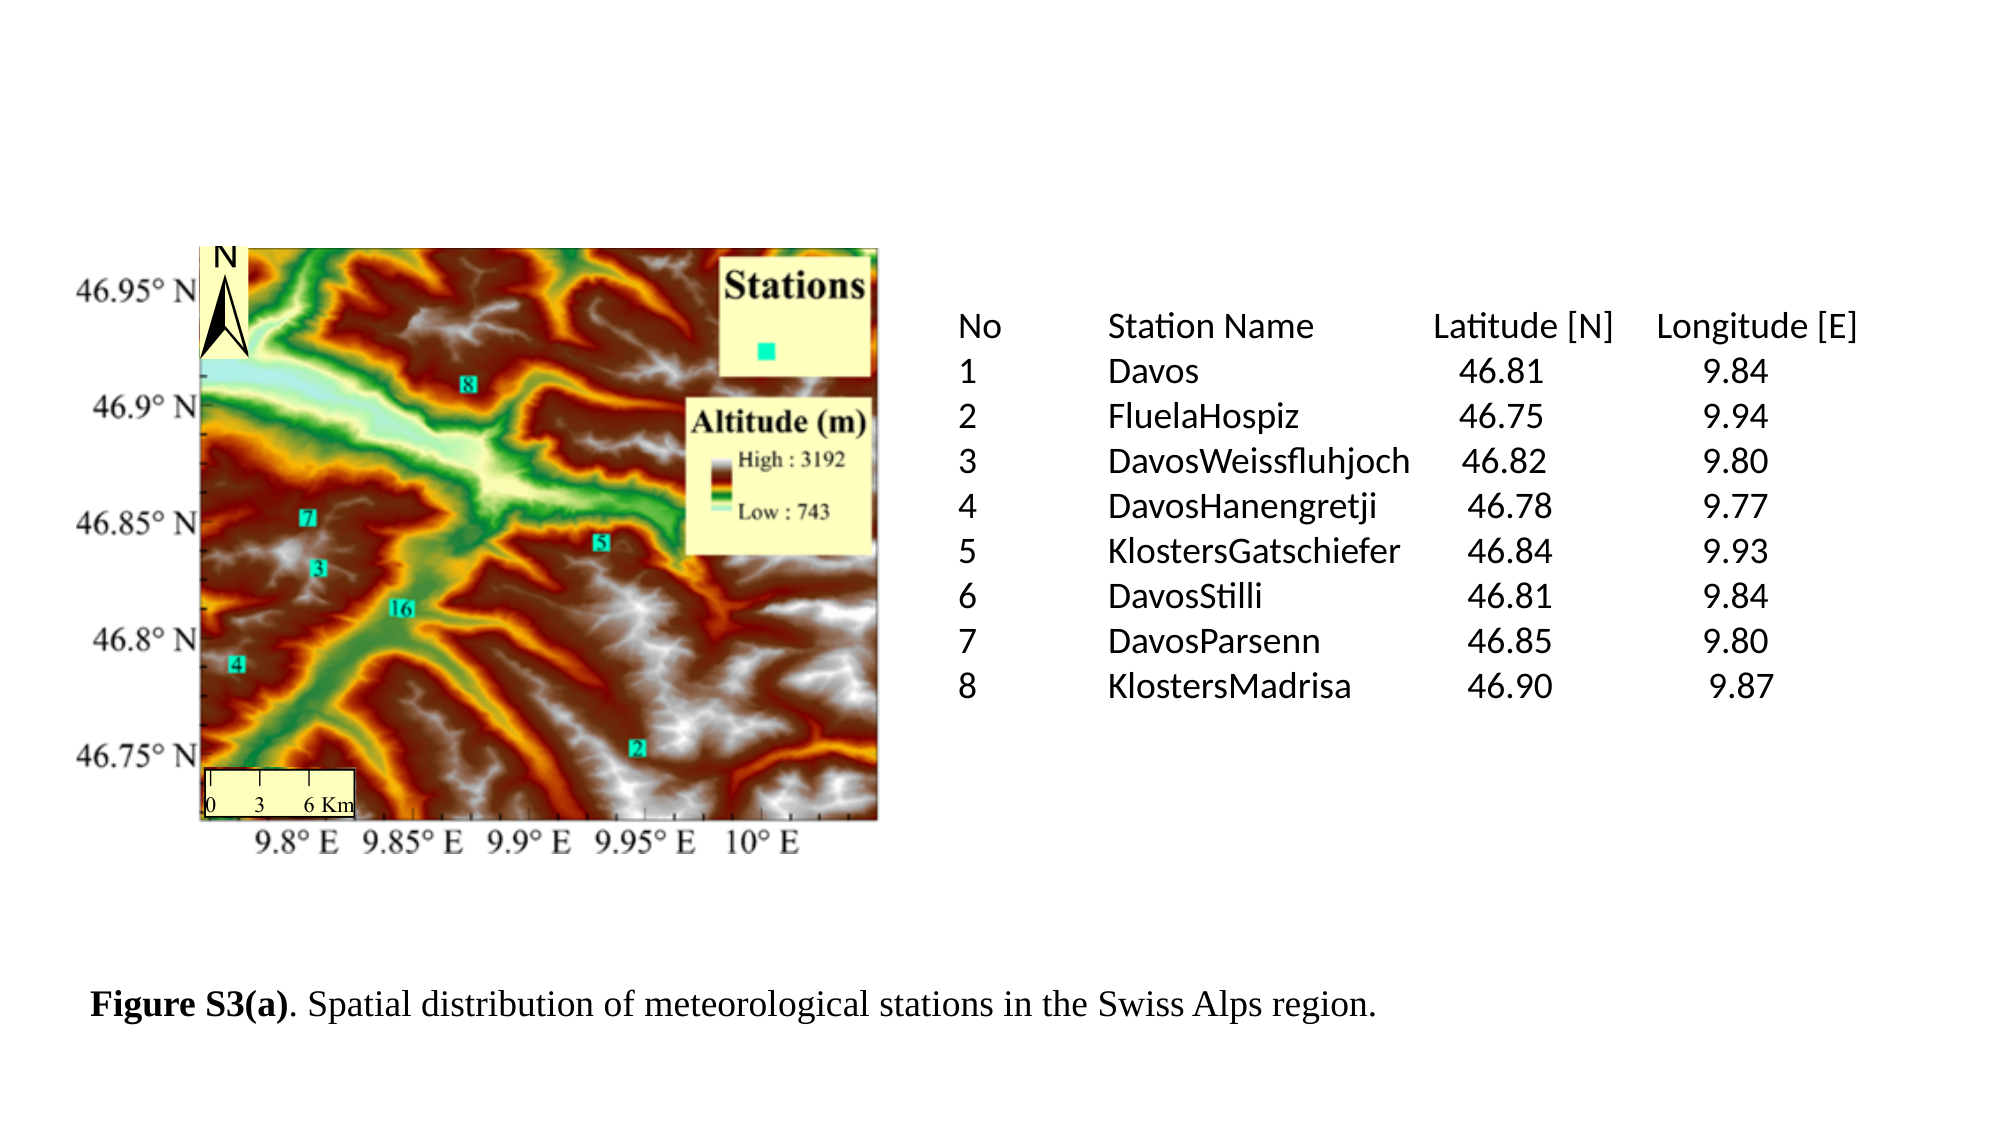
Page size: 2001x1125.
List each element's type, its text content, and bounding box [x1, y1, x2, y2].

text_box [76, 246, 883, 854]
text_box Figure S3(a). Spatial distribution of meteorological stations in the Swiss Alps region. [75, 971, 1404, 1032]
text_box No Station Name Latitude [N] Longitude [E] 1 Davos 46.81 9.84 2 FluelaHospiz 46.75 9.94 3 DavosWeissfluhjoch 46.82 9.80 4 DavosHanengretji 46.78 9.77 5 KlostersGatschiefer 46.84 9.93 6 DavosStilli 46.81 9.84 7 DavosParsenn 46.85 9.80 8 KlostersMadrisa 46.90 9.87 [943, 248, 1944, 758]
